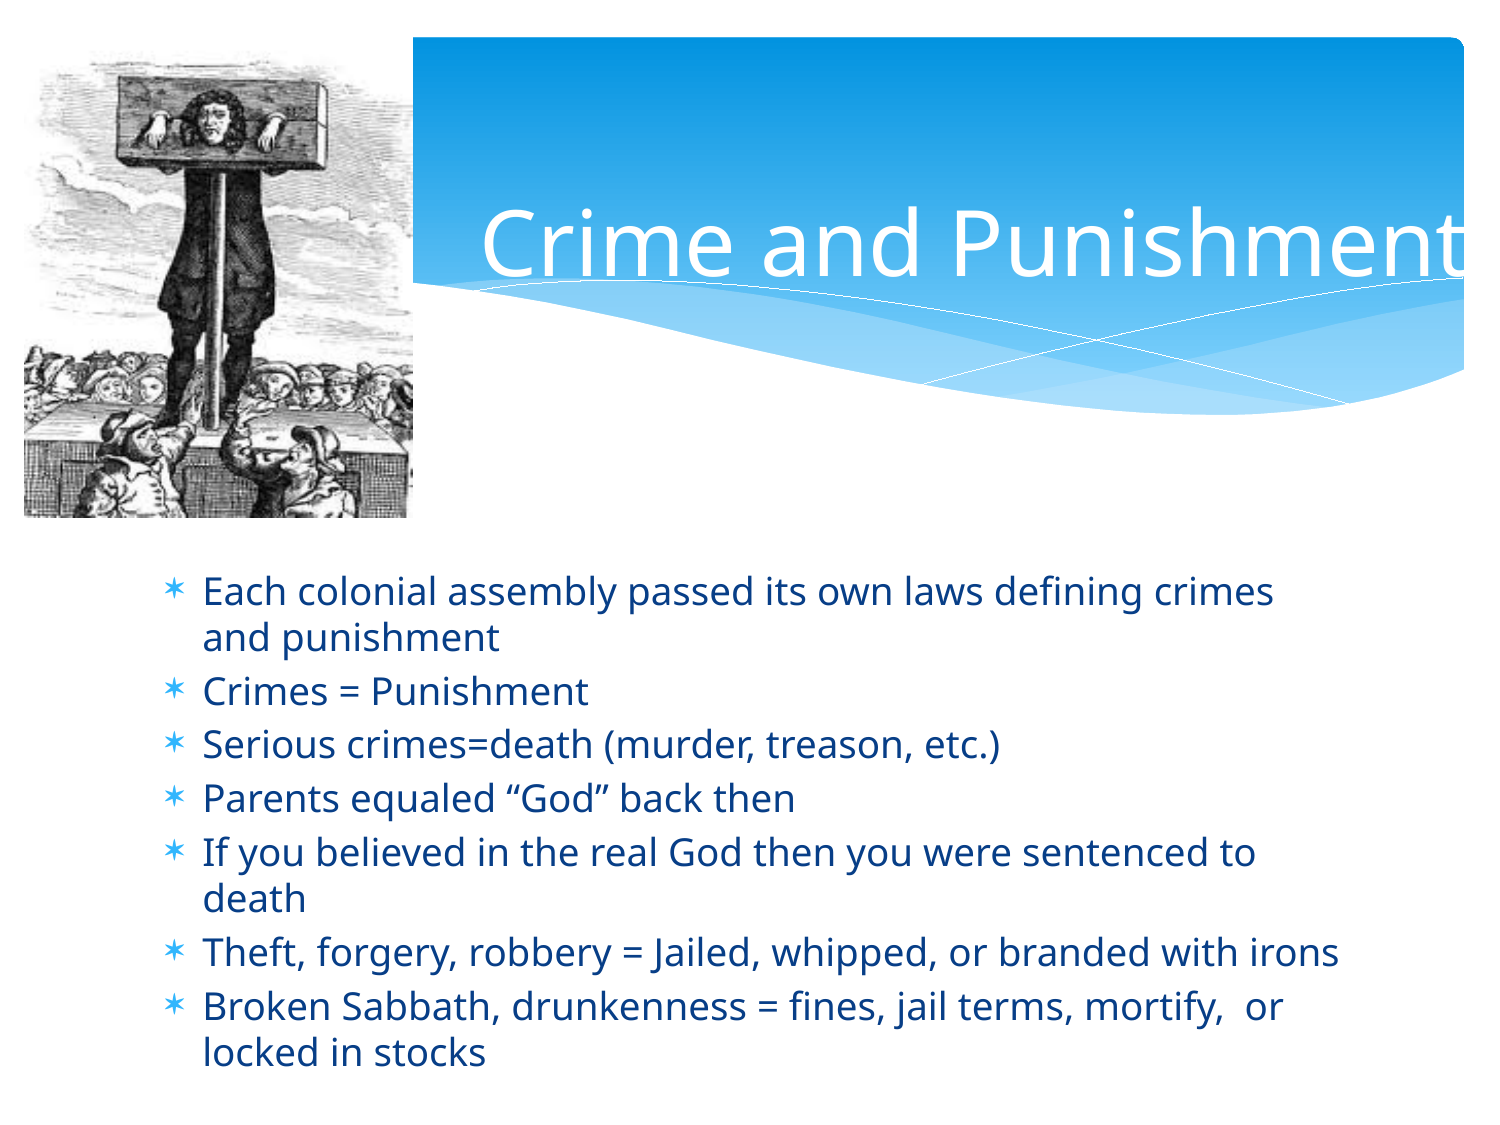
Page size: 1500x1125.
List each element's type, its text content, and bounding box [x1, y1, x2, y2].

picture [24, 37, 413, 518]
list Each colonial assembly passed its own laws defining crimes and punishment Crimes = Punishment Serious crimes=death (murder, treason, etc.) Parents equaled “God” back then If you believed in the real God then you were sentenced to death Theft, forgery, robbery = Jailed, whipped, or branded with irons Broken Sabbath, drunkenness = fines, jail terms, mortify, or locked in stocks [150, 558, 1366, 1125]
title Crime and Punishment [418, 137, 1500, 343]
